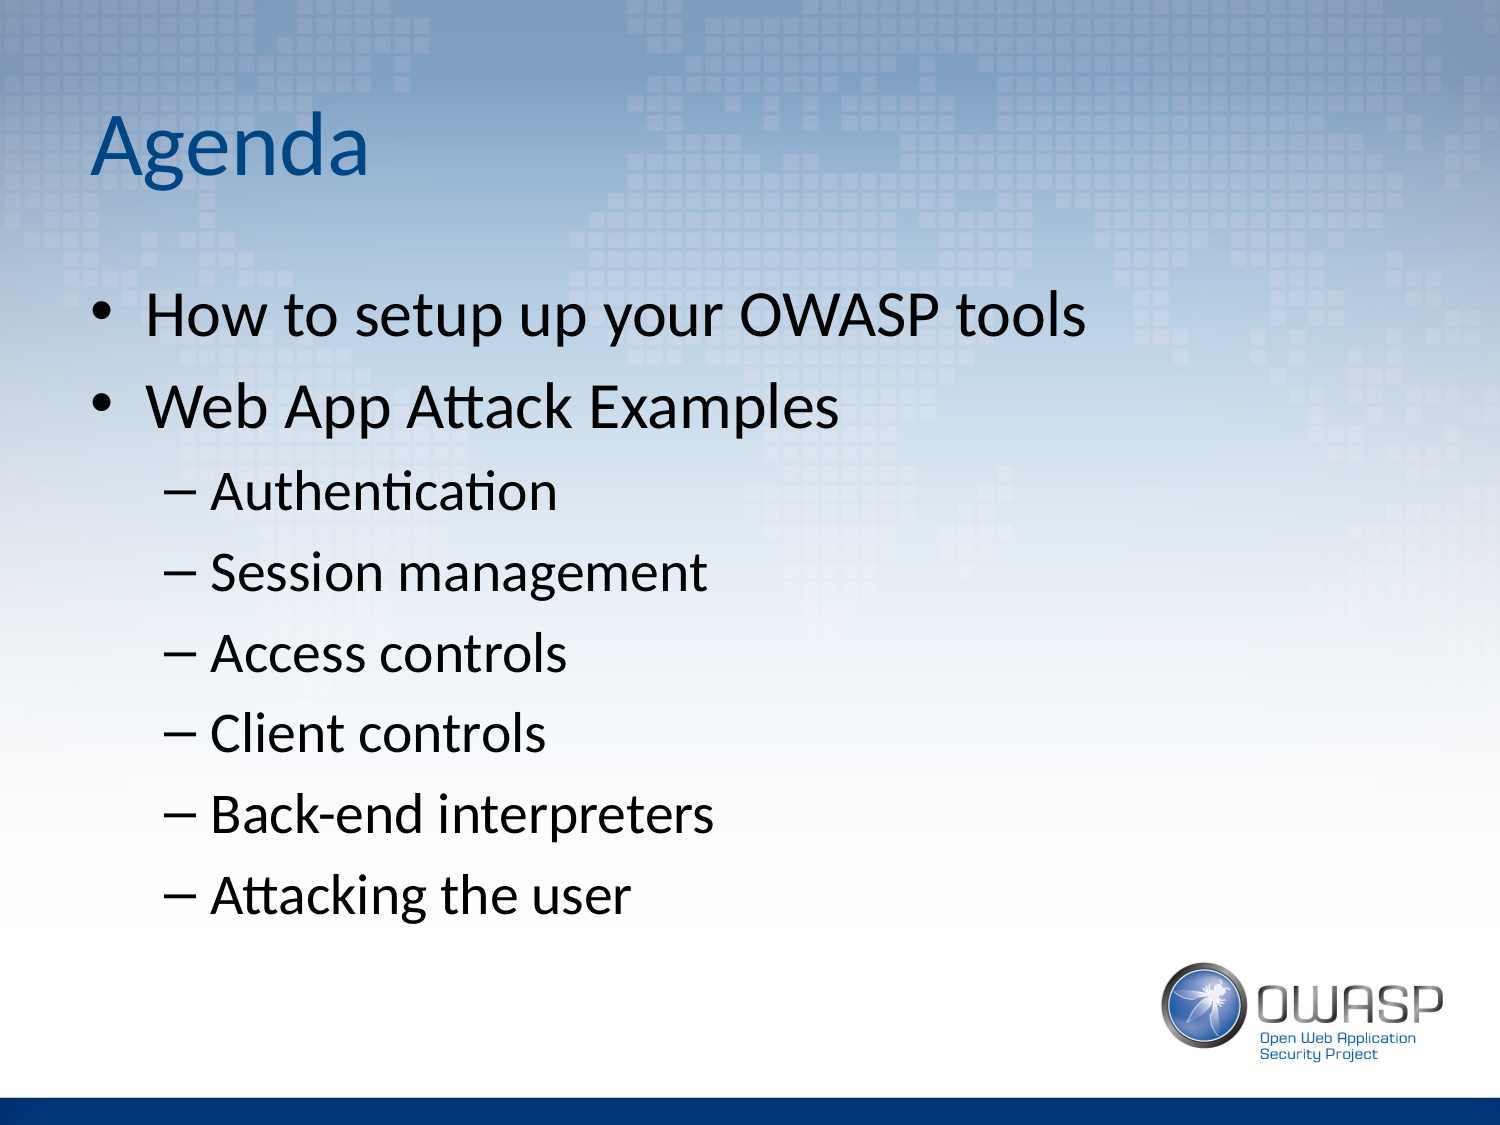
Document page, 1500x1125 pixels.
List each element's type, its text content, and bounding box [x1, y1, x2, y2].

title Agenda [75, 45, 1425, 233]
picture [0, 0, 1500, 1125]
list How to setup up your OWASP tools Web App Attack Examples Authentication Session management Access controls Client controls Back-end interpreters Attacking the user [75, 262, 1425, 940]
